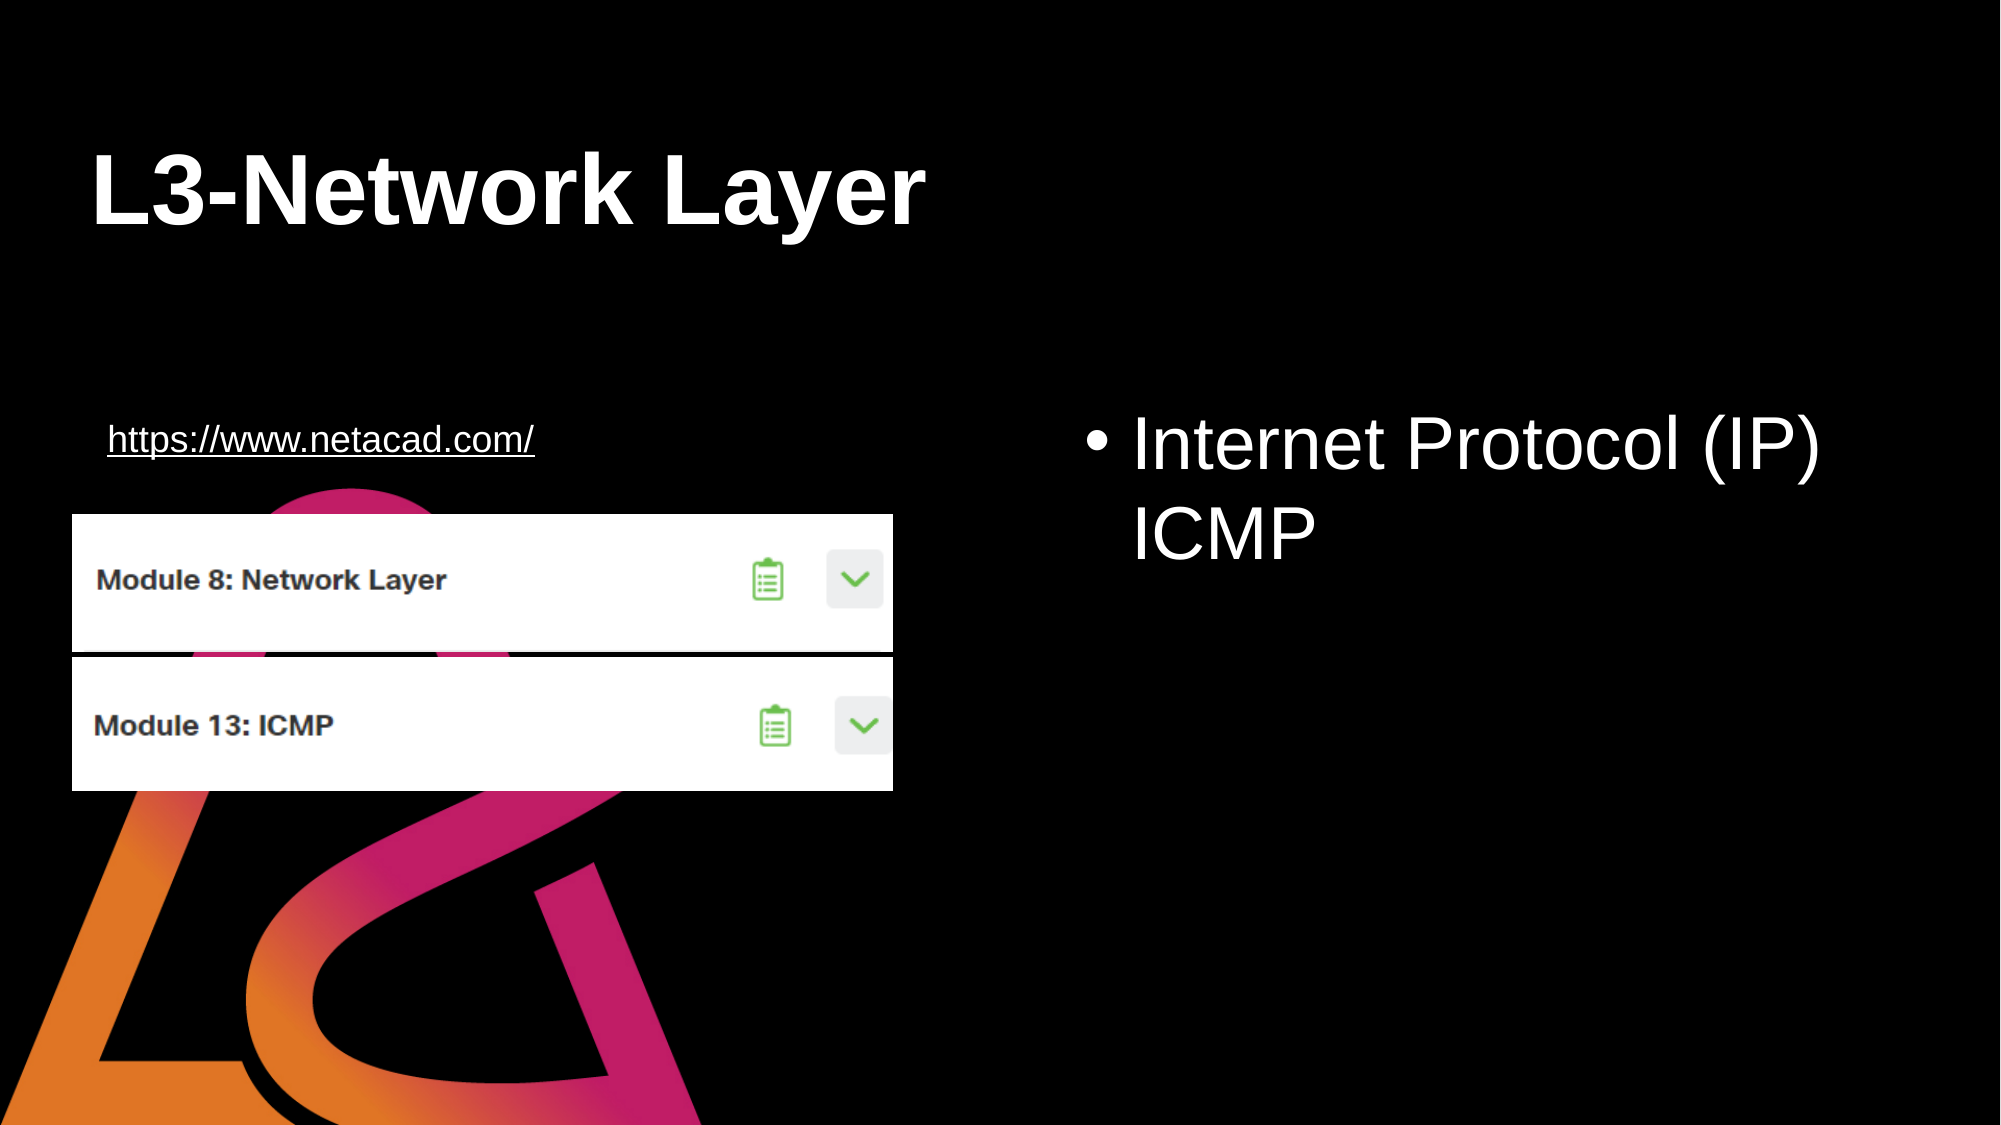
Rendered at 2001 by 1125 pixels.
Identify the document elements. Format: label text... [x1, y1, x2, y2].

text_box Internet Protocol (IP) ICMP [1069, 387, 1838, 583]
title L3-Network Layer [90, 130, 1939, 365]
picture [0, 0, 2001, 1125]
text_box https://www.netacad.com/ [92, 407, 561, 468]
